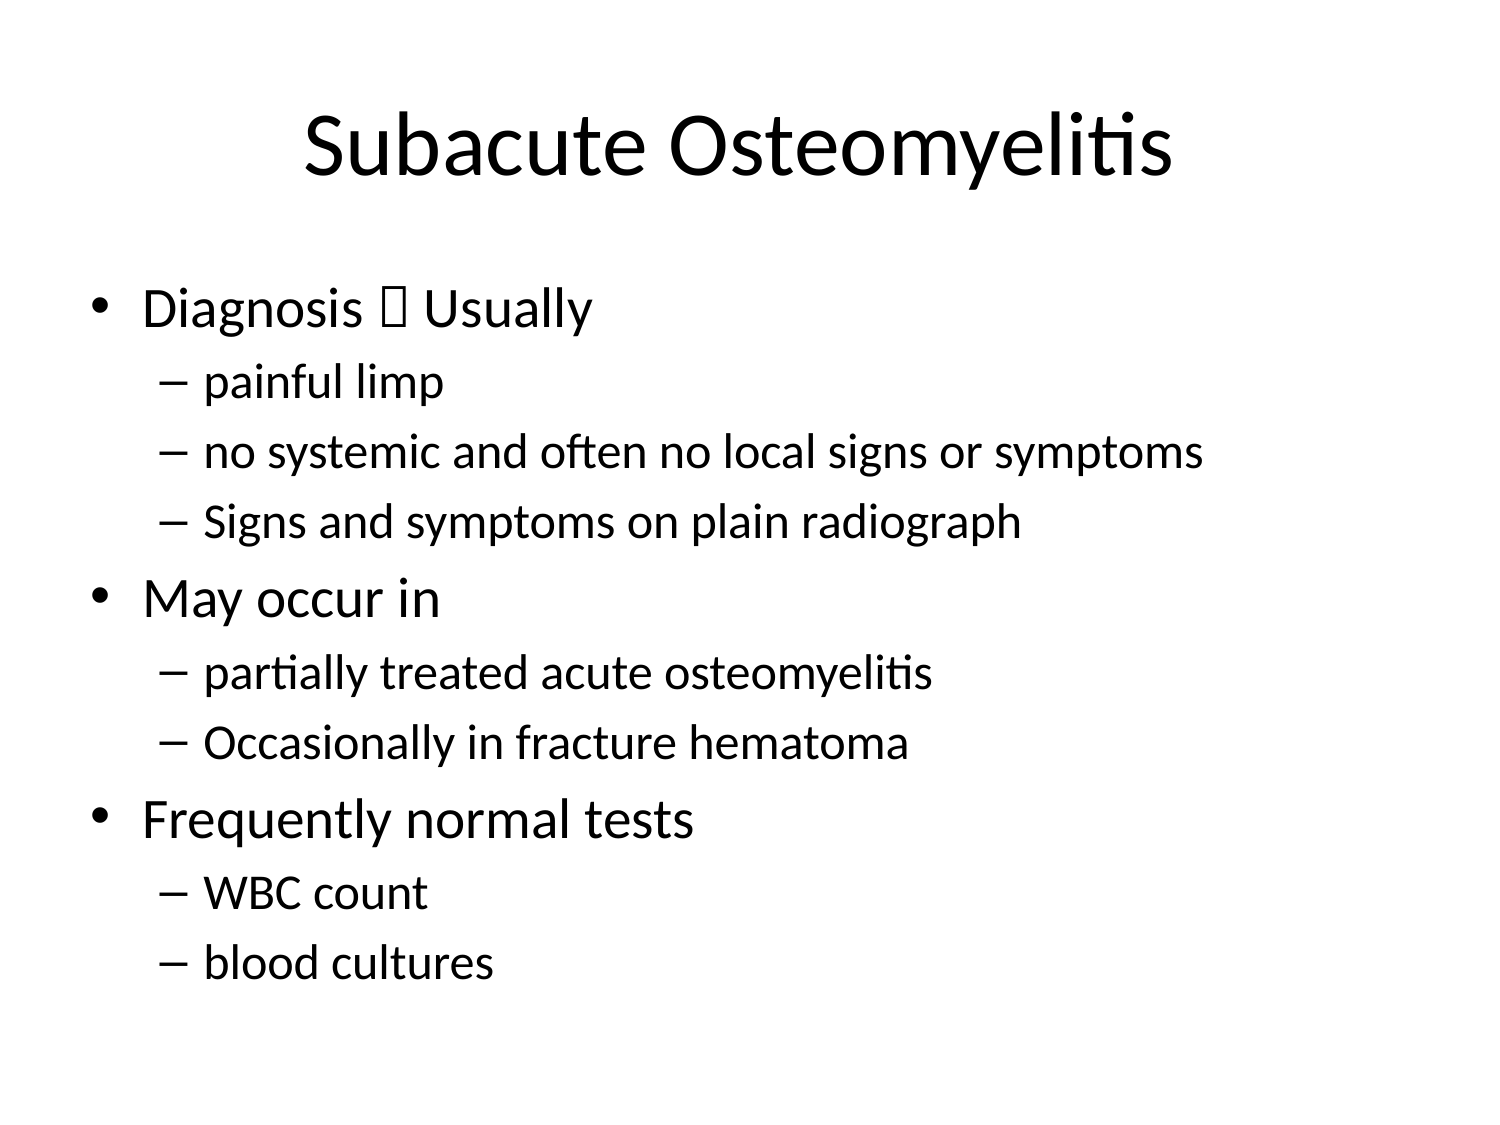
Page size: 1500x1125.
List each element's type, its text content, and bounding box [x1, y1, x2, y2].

title Subacute Osteomyelitis [75, 45, 1425, 233]
list Diagnosis  Usually painful limp no systemic and often no local signs or symptoms Signs and symptoms on plain radiograph May occur in partially treated acute osteomyelitis Occasionally in fracture hematoma Frequently normal tests WBC count blood cultures [75, 262, 1425, 1005]
